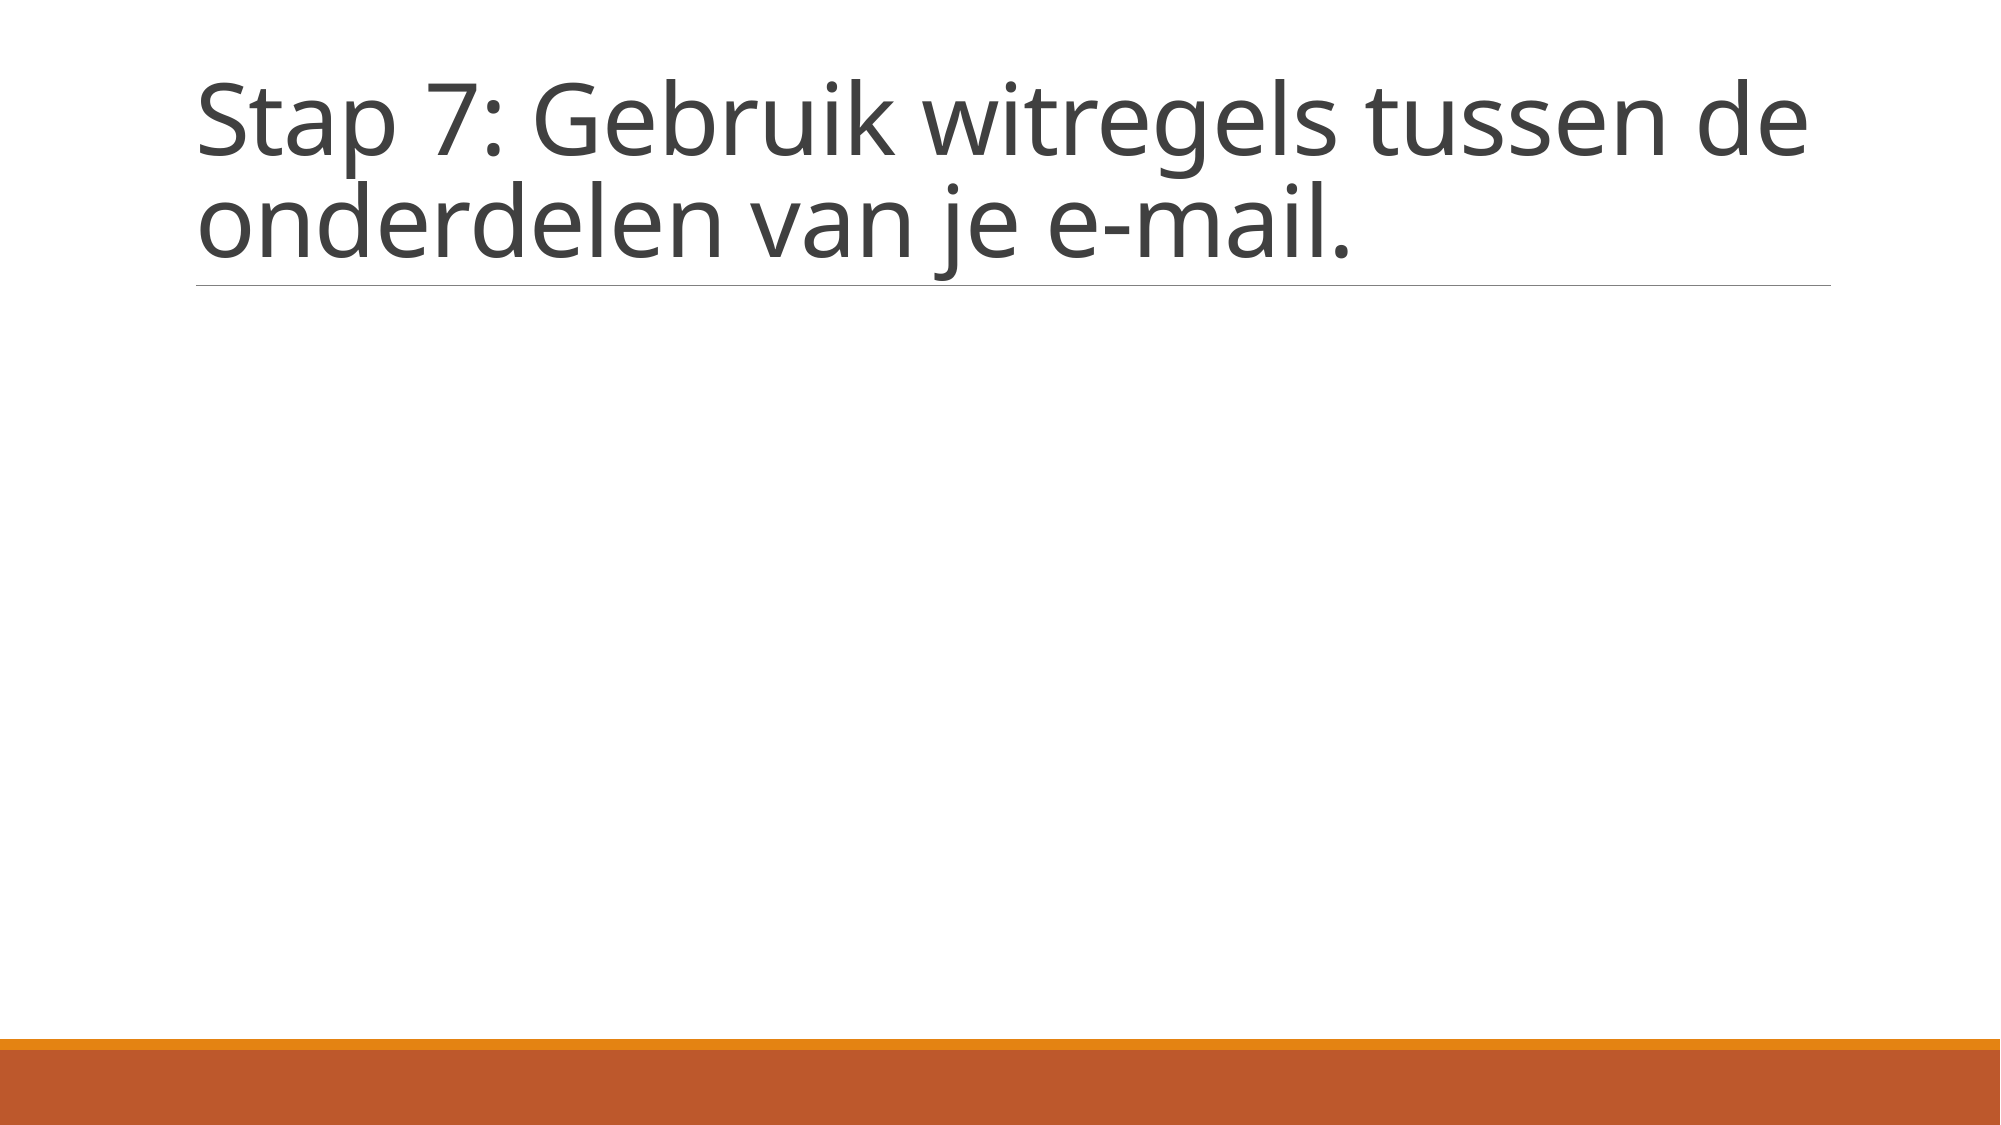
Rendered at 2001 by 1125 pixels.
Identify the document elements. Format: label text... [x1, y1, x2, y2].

title Stap 7: Gebruik witregels tussen de onderdelen van je e-mail. [180, 47, 1830, 285]
